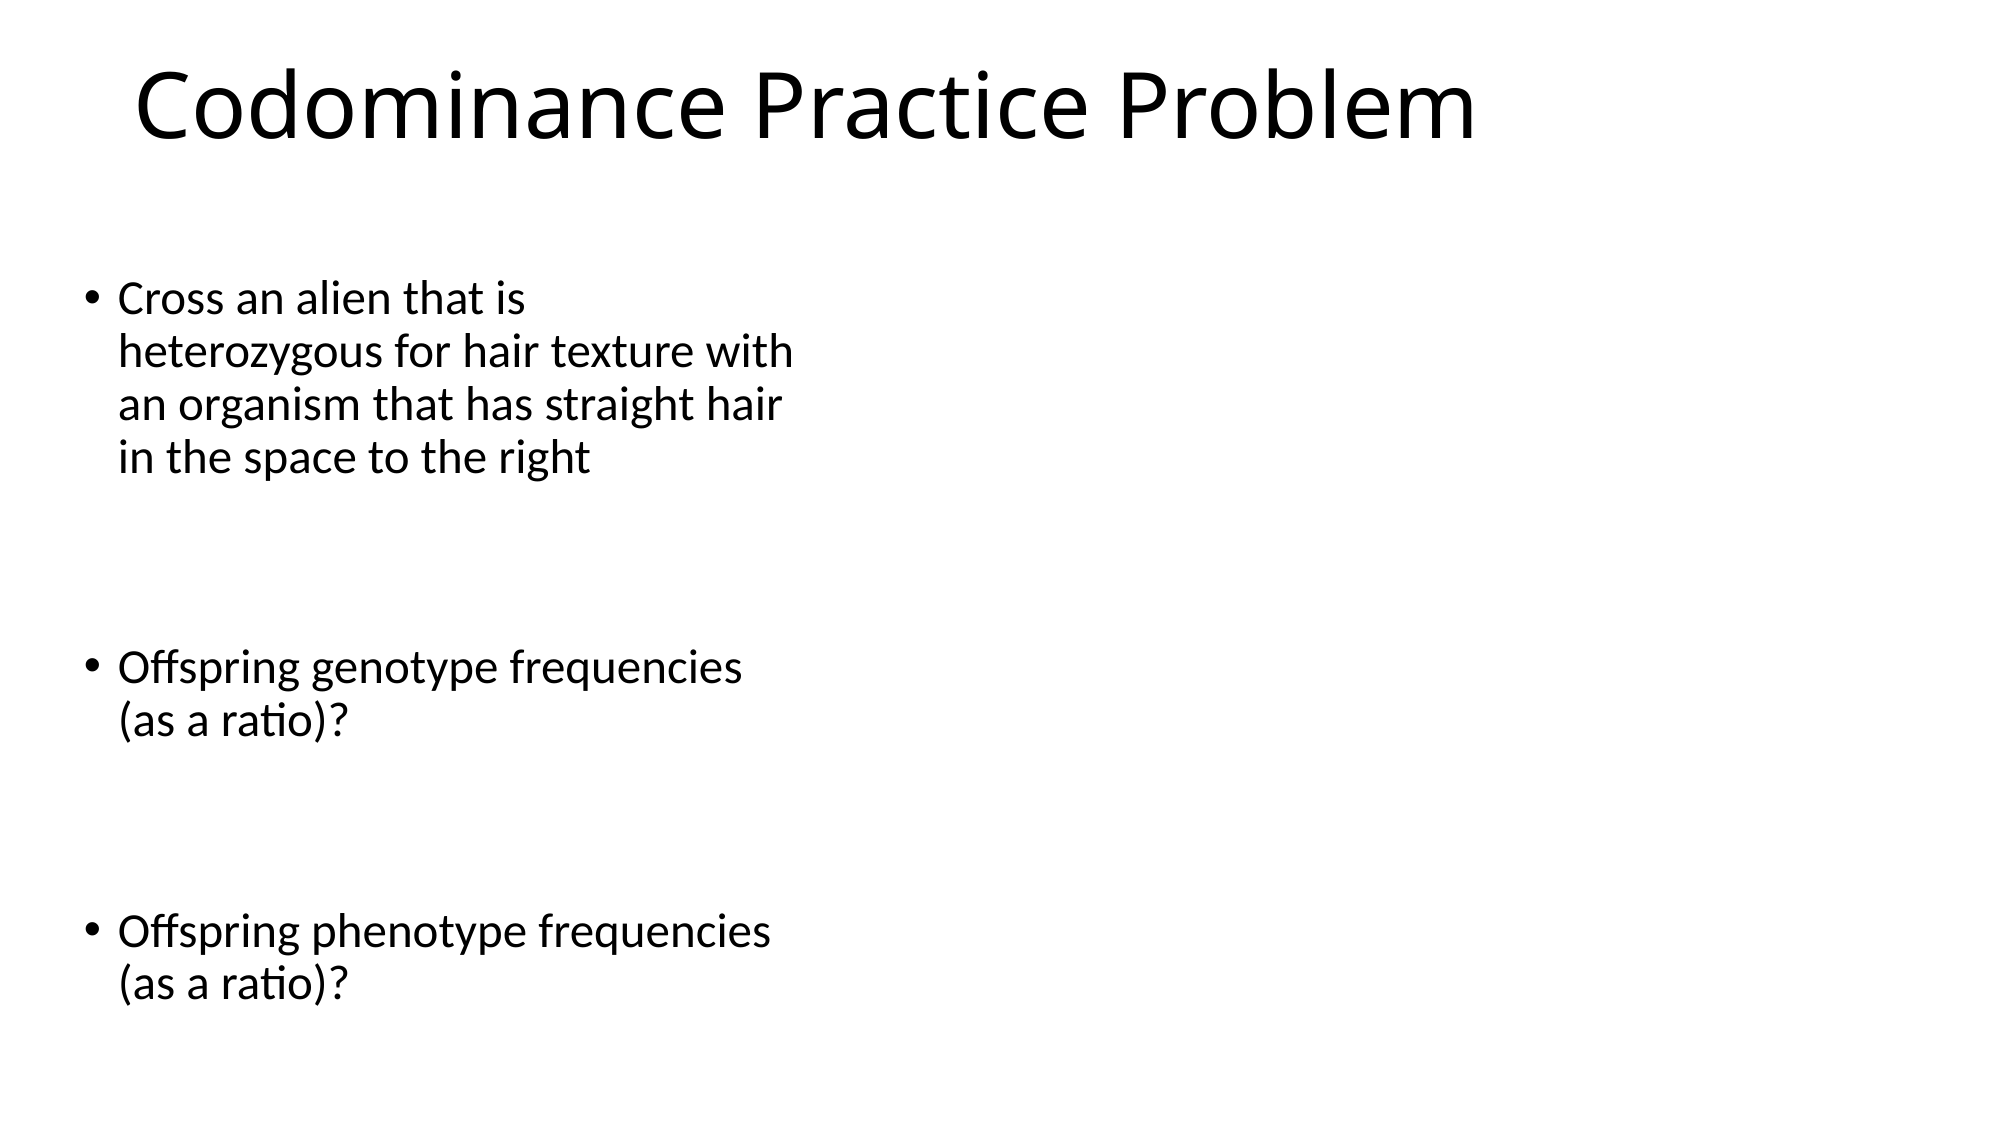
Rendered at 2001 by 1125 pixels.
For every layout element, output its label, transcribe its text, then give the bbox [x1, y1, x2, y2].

list Cross an alien that is heterozygous for hair texture with an organism that has straight hair in the space to the right Offspring genotype frequencies (as a ratio)? Offspring phenotype frequencies (as a ratio)? [68, 265, 815, 1055]
title Codominance Practice Problem [118, 0, 1844, 218]
